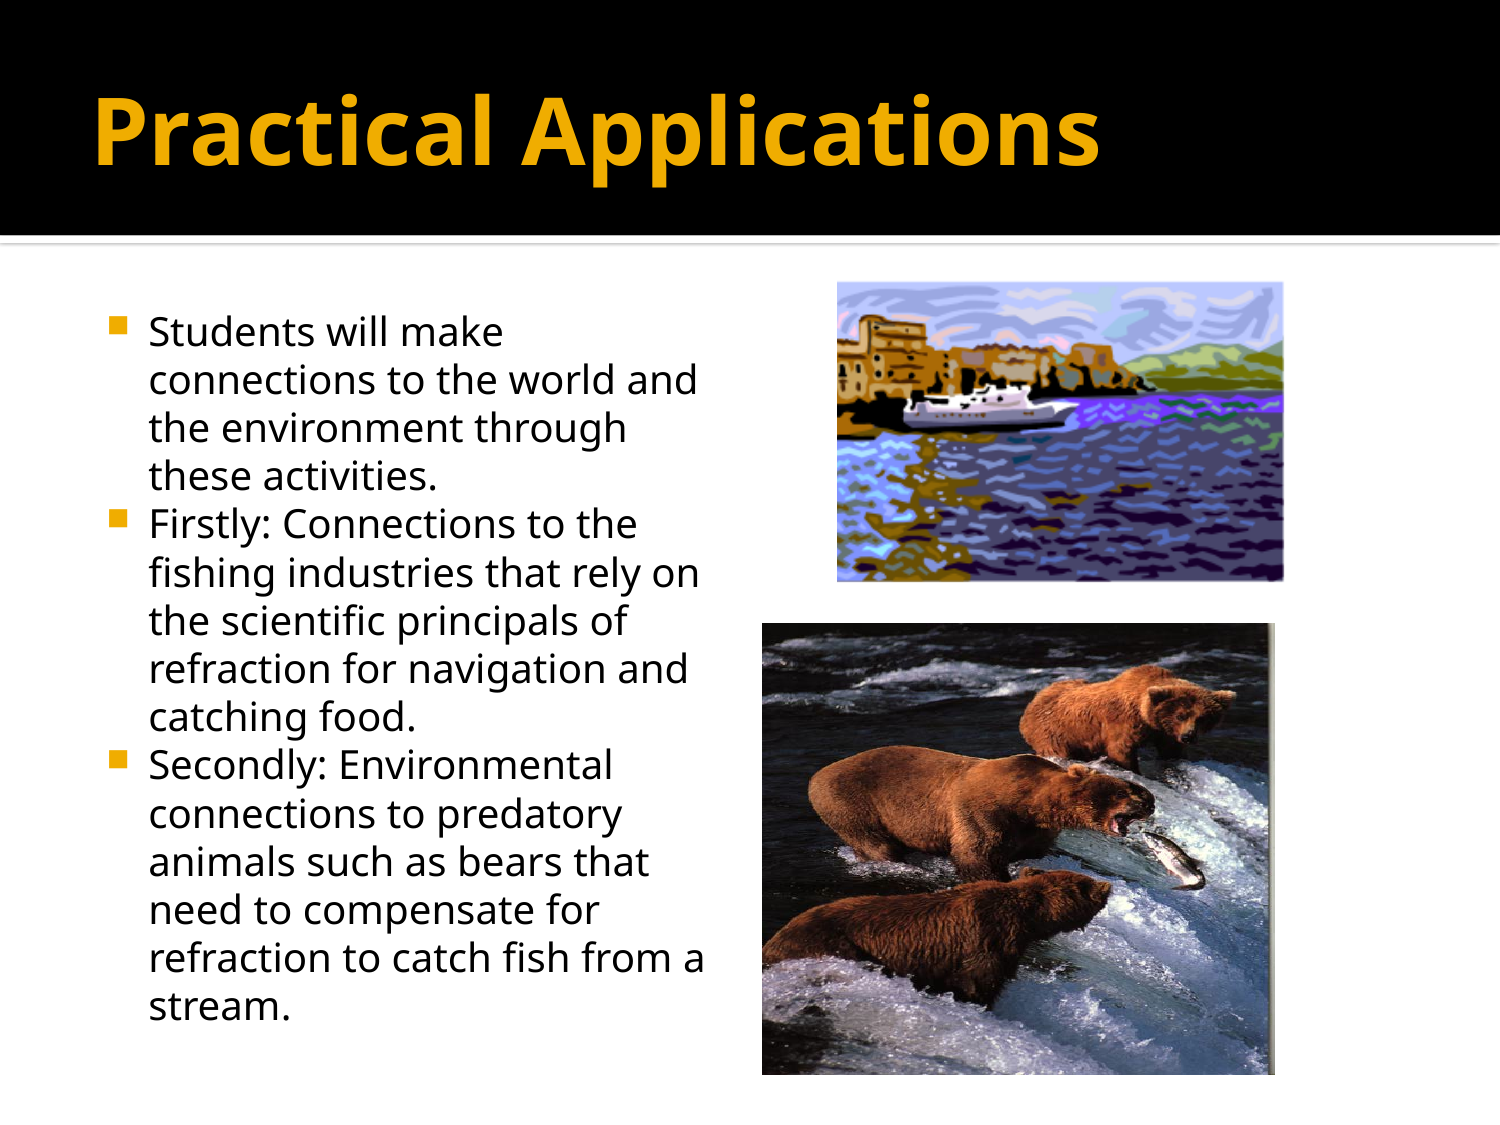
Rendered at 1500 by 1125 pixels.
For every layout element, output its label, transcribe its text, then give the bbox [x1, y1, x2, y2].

list Students will make connections to the world and the environment through these activities. Firstly: Connections to the fishing industries that rely on the scientific principals of refraction for navigation and catching food. Secondly: Environmental connections to predatory animals such as bears that need to compensate for refraction to catch fish from a stream. [75, 291, 738, 1050]
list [837, 174, 1288, 691]
title Practical Applications [75, 24, 1425, 231]
picture [762, 623, 1275, 1075]
